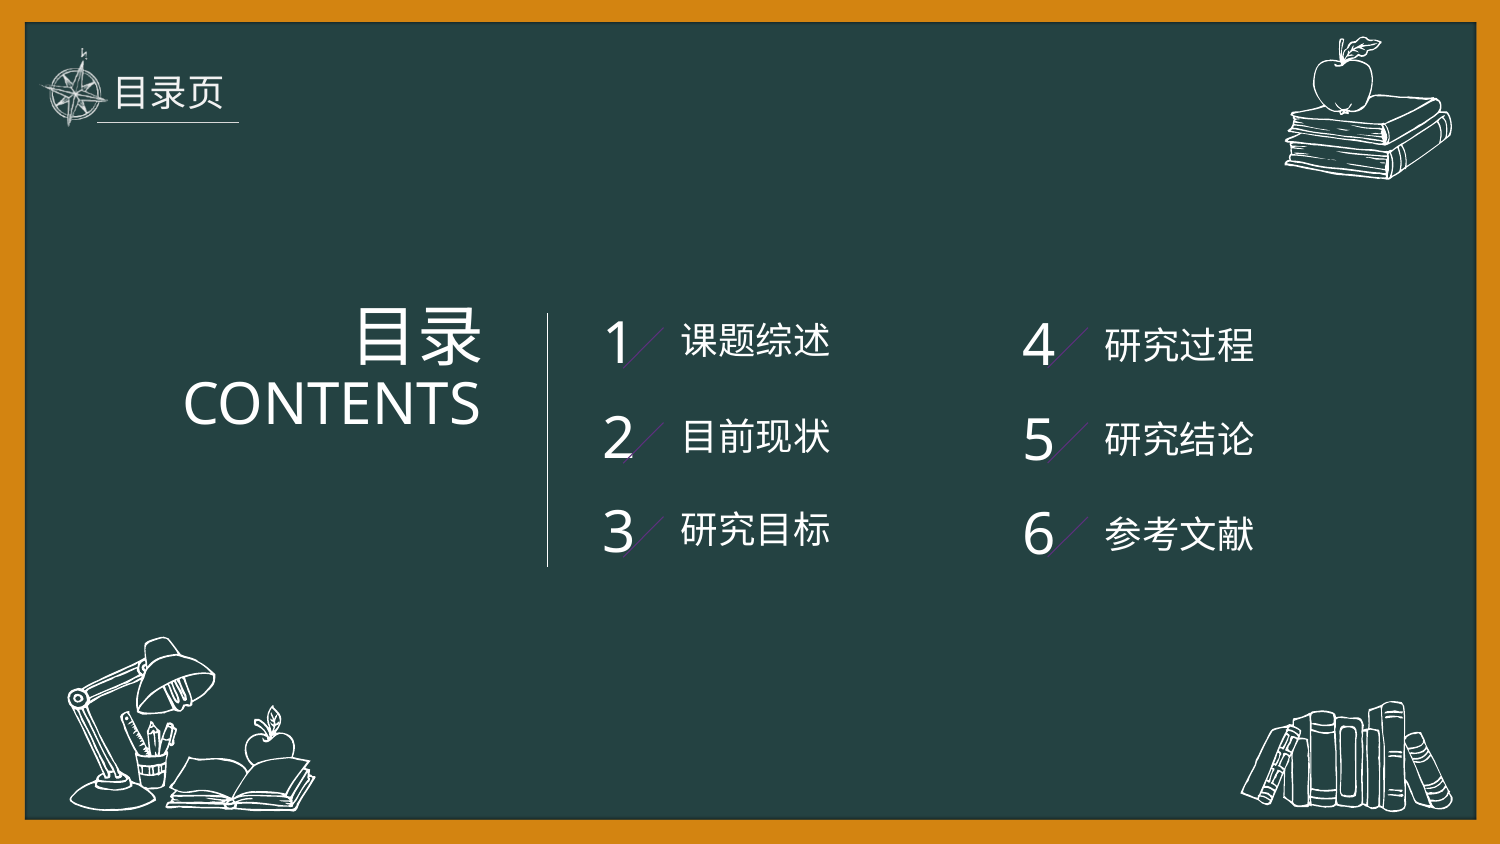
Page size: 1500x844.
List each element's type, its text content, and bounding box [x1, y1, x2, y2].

text_box 研究目标 [665, 499, 846, 559]
picture [0, 0, 1500, 844]
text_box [1001, 489, 1088, 575]
text_box 研究过程 [1089, 314, 1270, 374]
text_box 研究结论 [1089, 409, 1270, 469]
text_box 参考文献 [1089, 503, 1270, 564]
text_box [38, 48, 263, 127]
text_box 目前现状 [665, 405, 846, 465]
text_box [582, 393, 664, 480]
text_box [1001, 299, 1088, 386]
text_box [582, 487, 664, 574]
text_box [582, 298, 664, 385]
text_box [46, 286, 500, 445]
text_box 课题综述 [665, 310, 846, 370]
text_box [1001, 394, 1088, 481]
